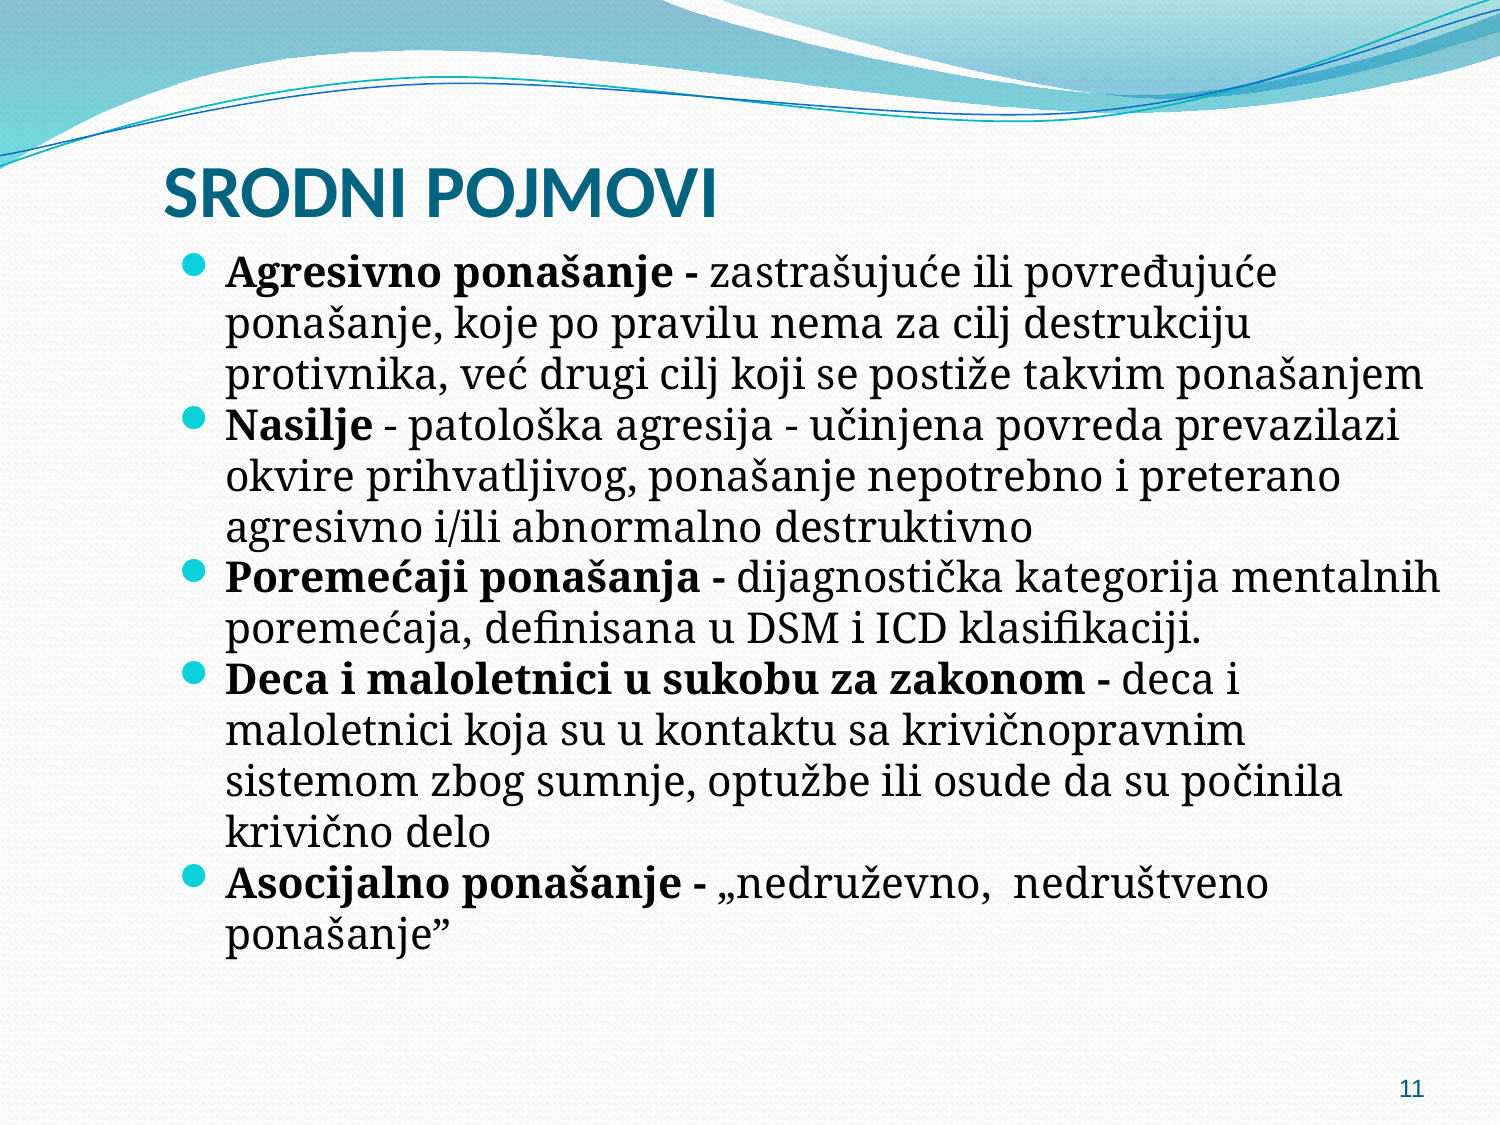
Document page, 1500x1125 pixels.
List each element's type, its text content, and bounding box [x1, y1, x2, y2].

title SRODNI POJMOVI [163, 44, 1466, 233]
list Agresivno ponašanje - zastrašujuće ili povređujuće ponašanje, koje po pravilu nema za cilj destrukciju protivnika, već drugi cilj koji se postiže takvim ponašanjem Nasilje - patološka agresija - učinjena povreda prevazilazi okvire prihvatljivog, ponašanje nepotrebno i preterano agresivno i/ili abnormalno destruktivno Poremećaji ponašanja - dijagnostička kategorija mentalnih poremećaja, definisana u DSM i ICD klasifikaciji. Deca i maloletnici u sukobu za zakonom - deca i maloletnici koja su u kontaktu sa krivičnopravnim sistemom zbog sumnje, optužbe ili osude da su počinila krivično delo Asocijalno ponašanje - „nedruževno, nedruštveno ponašanje” [163, 237, 1466, 1026]
slide_number 11 [1299, 1042, 1425, 1103]
